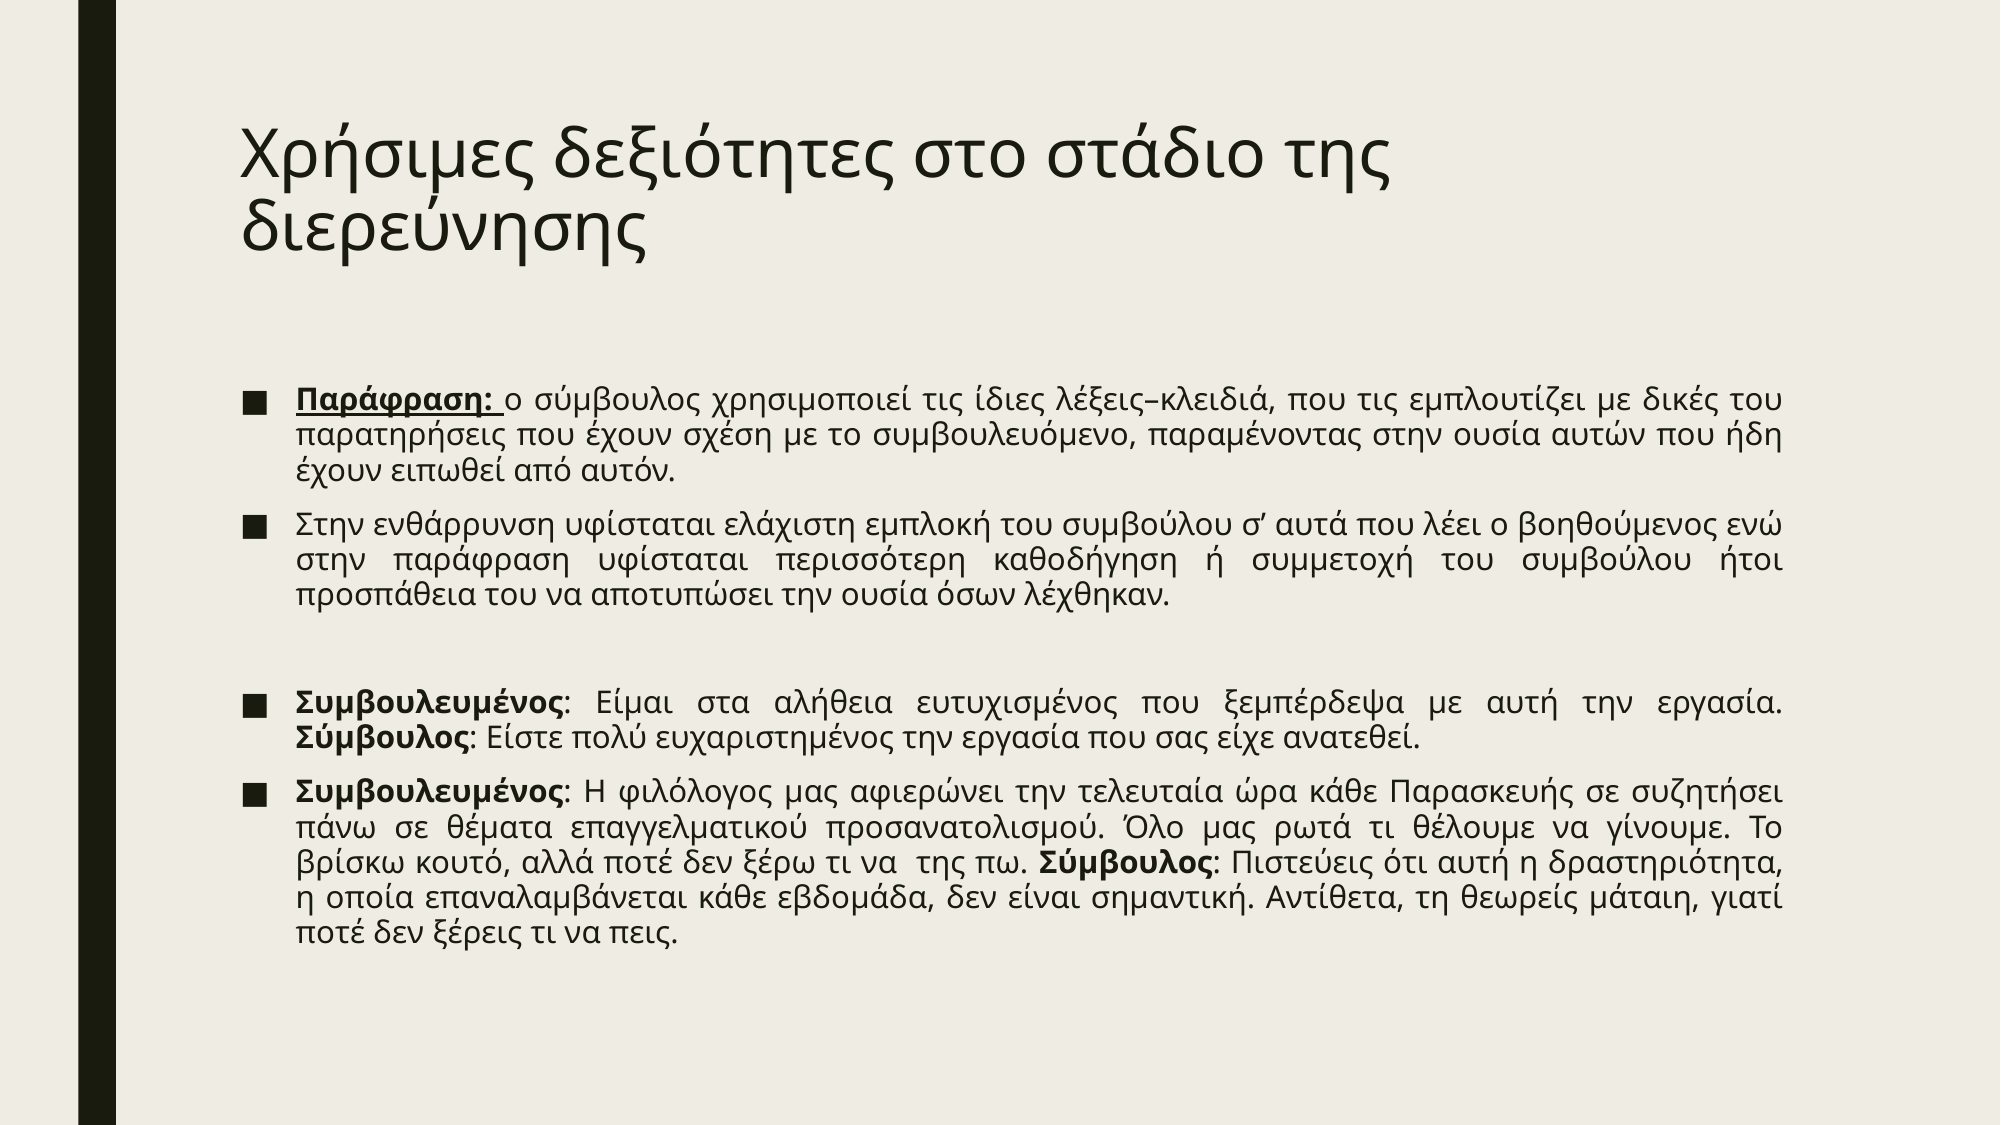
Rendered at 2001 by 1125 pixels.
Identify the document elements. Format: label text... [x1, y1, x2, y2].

list Παράφραση: ο σύμβουλος χρησιμοποιεί τις ίδιες λέξεις–κλειδιά, που τις εμπλουτίζει με δικές του παρατηρήσεις που έχουν σχέση με το συμβουλευόμενο, παραμένοντας στην ουσία αυτών που ήδη έχουν ειπωθεί από αυτόν. Στην ενθάρρυνση υφίσταται ελάχιστη εμπλοκή του συμβούλου σ’ αυτά που λέει ο βοηθούμενος ενώ στην παράφραση υφίσταται περισσότερη καθοδήγηση ή συμμετοχή του συμβούλου ήτοι προσπάθεια του να αποτυπώσει την ουσία όσων λέχθηκαν. Συμβουλευμένος: Είμαι στα αλήθεια ευτυχισμένος που ξεμπέρδεψα με αυτή την εργασία. Σύμβουλος: Είστε πολύ ευχαριστημένος την εργασία που σας είχε ανατεθεί. Συμβουλευμένος: Η φιλόλογος μας αφιερώνει την τελευταία ώρα κάθε Παρασκευής σε συζητήσει πάνω σε θέματα επαγγελματικού προσανατολισμού. Όλο μας ρωτά τι θέλουμε να γίνουμε. Το βρίσκω κουτό, αλλά ποτέ δεν ξέρω τι να της πω. Σύμβουλος: Πιστεύεις ότι αυτή η δραστηριότητα, η οποία επαναλαμβάνεται κάθε εβδομάδα, δεν είναι σημαντική. Αντίθετα, τη θεωρείς μάταιη, γιατί ποτέ δεν ξέρεις τι να πεις. [225, 375, 1800, 963]
title Χρήσιμες δεξιότητες στο στάδιο της διερεύνησης [225, 112, 1800, 357]
